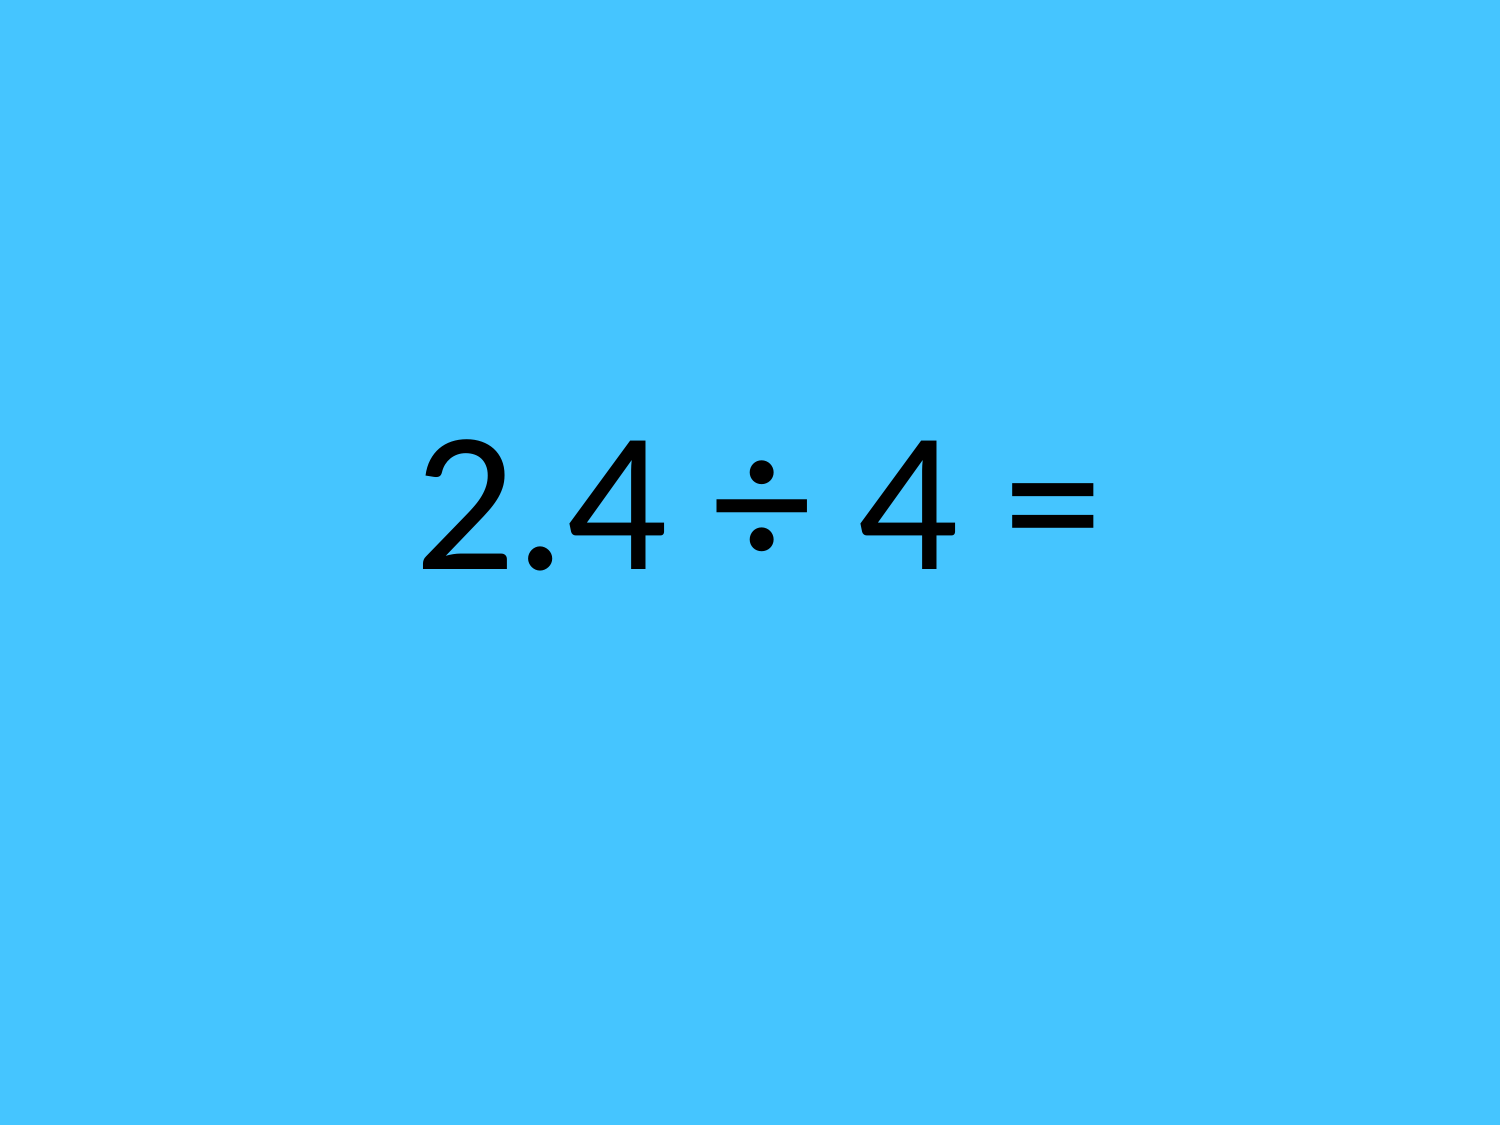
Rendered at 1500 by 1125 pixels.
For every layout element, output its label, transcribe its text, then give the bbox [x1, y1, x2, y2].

text_box 2.4 ÷ 4 = [399, 362, 1238, 618]
